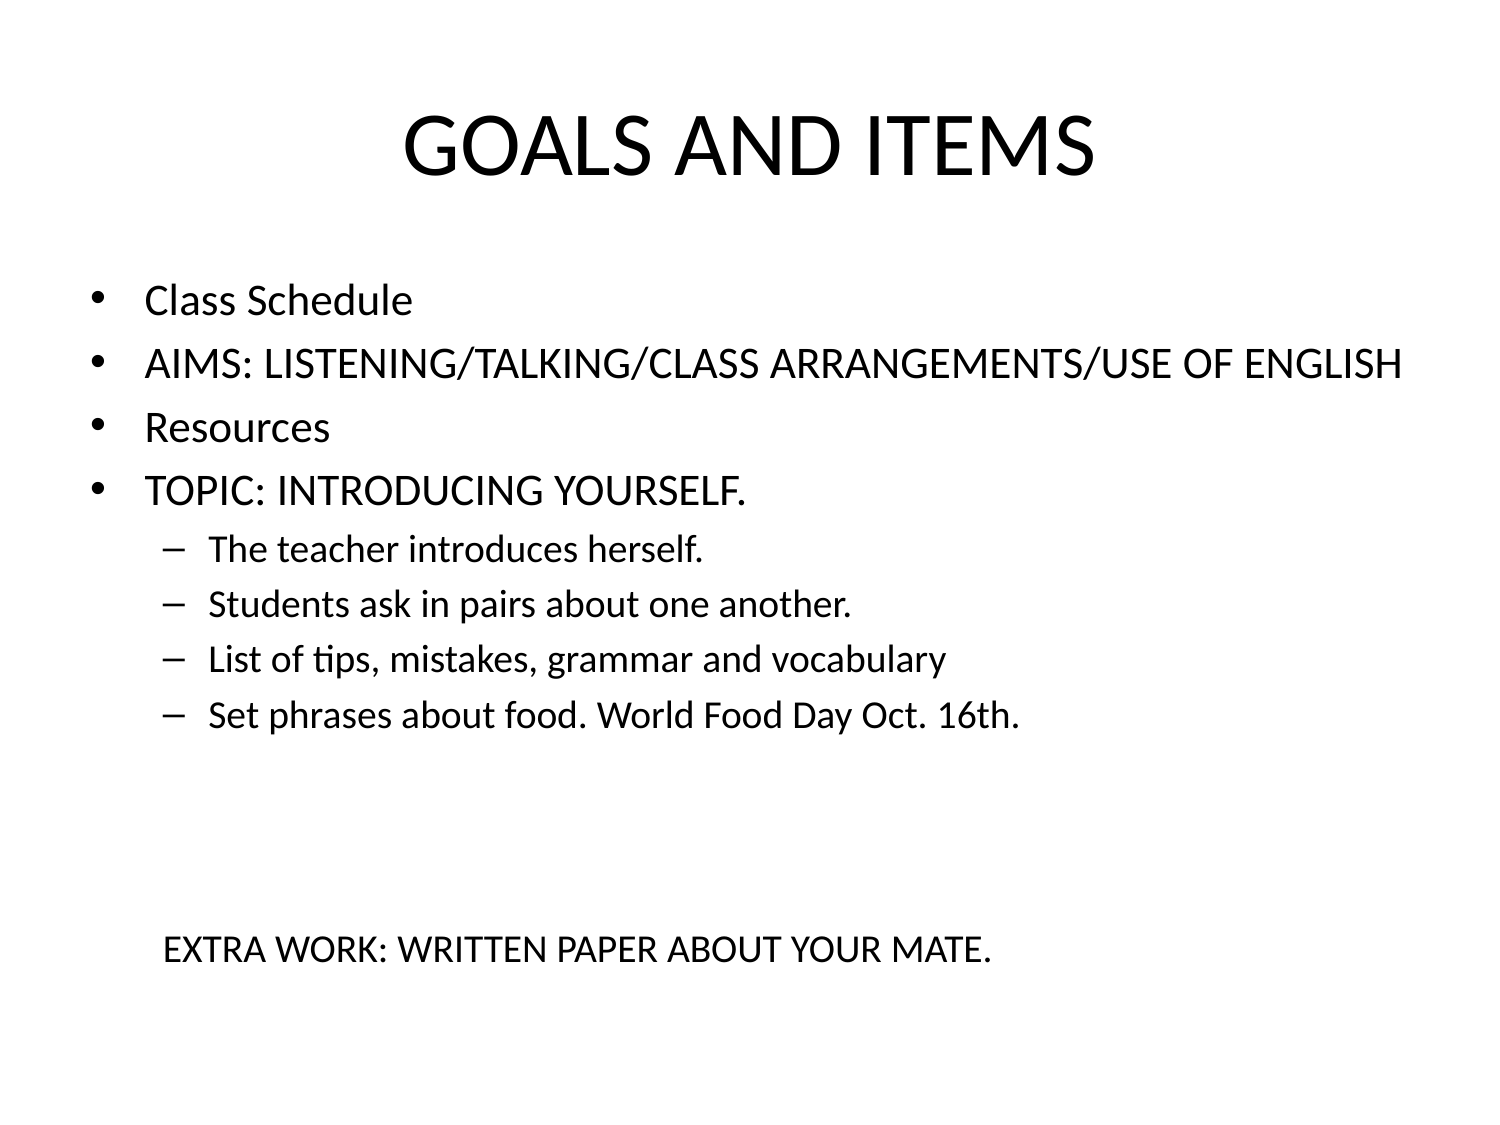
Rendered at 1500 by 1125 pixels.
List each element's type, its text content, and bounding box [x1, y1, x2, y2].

title GOALS AND ITEMS [75, 45, 1425, 233]
list Class Schedule AIMS: LISTENING/TALKING/CLASS ARRANGEMENTS/USE OF ENGLISH Resources TOPIC: INTRODUCING YOURSELF. The teacher introduces herself. Students ask in pairs about one another. List of tips, mistakes, grammar and vocabulary Set phrases about food. World Food Day Oct. 16th. EXTRA WORK: WRITTEN PAPER ABOUT YOUR MATE. [75, 262, 1425, 1005]
